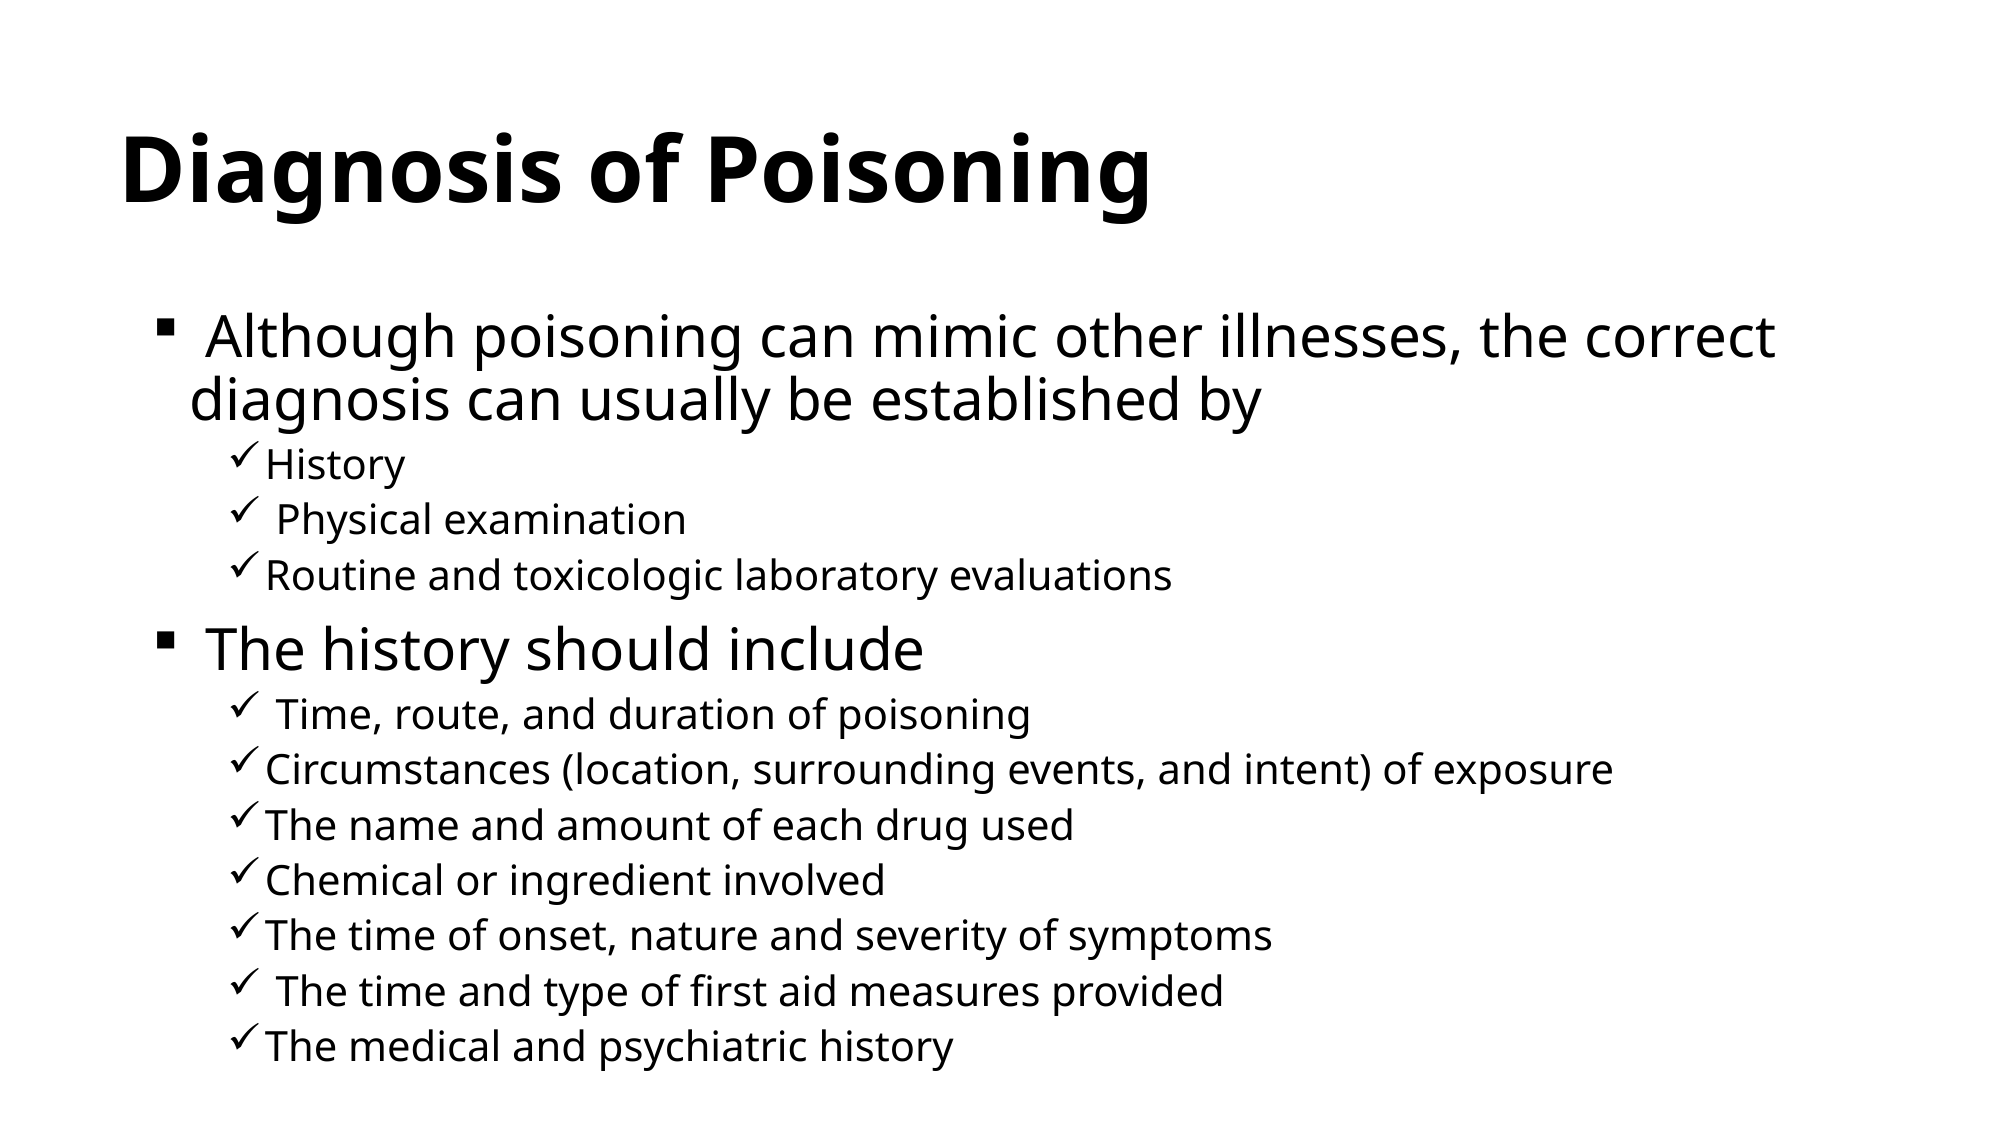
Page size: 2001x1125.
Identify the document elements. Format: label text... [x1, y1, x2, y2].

list Although poisoning can mimic other illnesses, the correct diagnosis can usually be established by History Physical examination Routine and toxicologic laboratory evaluations The history should include Time, route, and duration of poisoning Circumstances (location, surrounding events, and intent) of exposure The name and amount of each drug used Chemical or ingredient involved The time of onset, nature and severity of symptoms The time and type of first aid measures provided The medical and psychiatric history [137, 299, 1863, 1014]
title Diagnosis of Poisoning [103, 64, 1829, 282]
